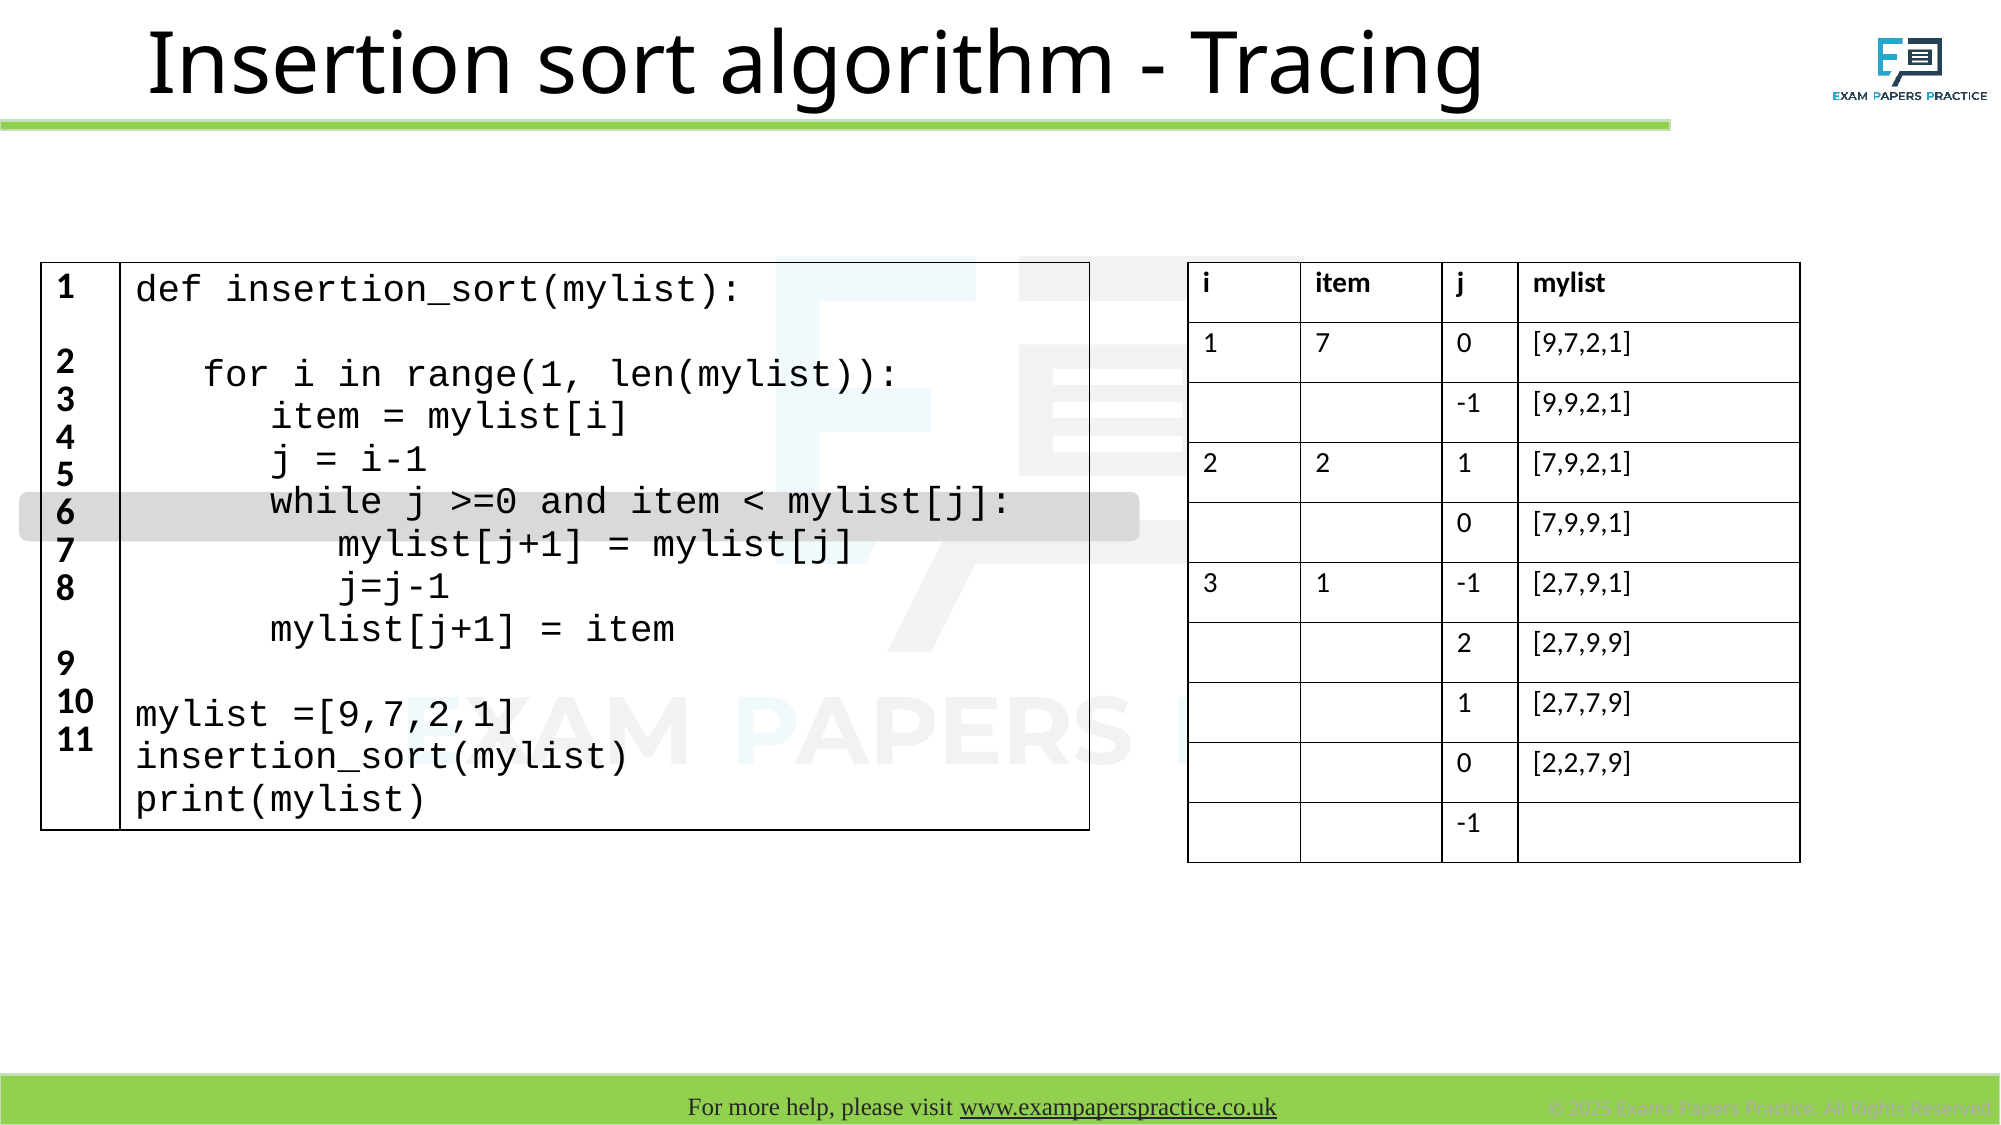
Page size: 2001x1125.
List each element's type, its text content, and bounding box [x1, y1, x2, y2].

table_header i [1189, 263, 1300, 322]
table_cell 1 [1301, 563, 1441, 622]
table_cell -1 [1443, 803, 1517, 862]
table_cell [1189, 743, 1300, 802]
table_cell 2 [1301, 443, 1441, 502]
table_cell 0 [1443, 743, 1517, 802]
table_cell 1 [1189, 323, 1300, 382]
table_header mylist [1519, 263, 1799, 322]
table_cell [1301, 383, 1441, 442]
table_cell [9,7,2,1] [1519, 323, 1799, 382]
table_cell [2,2,7,9] [1519, 743, 1799, 802]
table_cell [1189, 503, 1300, 562]
table_cell 3 [1189, 563, 1300, 622]
table_cell 2 [1189, 443, 1300, 502]
text_box [18, 491, 40, 542]
table_cell [2,7,7,9] [1519, 683, 1799, 742]
table_cell [7,9,9,1] [1519, 503, 1799, 562]
table_cell 1 [1443, 443, 1517, 502]
table_cell [1189, 803, 1300, 862]
table_cell -1 [1443, 563, 1517, 622]
table_cell [2,7,9,1] [1519, 563, 1799, 622]
table_header 1 2 3 4 5 6 7 8 9 10 11 [42, 263, 119, 829]
table_cell [1301, 683, 1441, 742]
table_cell [1189, 683, 1300, 742]
table_cell 1 [1443, 683, 1517, 742]
table_cell 2 [1443, 623, 1517, 682]
text_box [1090, 491, 1140, 542]
title Insertion sort algorithm - Tracing [132, 11, 1858, 121]
table_cell [1189, 383, 1300, 442]
table_cell [1189, 623, 1300, 682]
table_cell 0 [1443, 323, 1517, 382]
table_cell 7 [1301, 323, 1441, 382]
table_header def insertion_sort(mylist): for i in range(1, len(mylist)): item = mylist[i] j = i-1 while j >=0 and item < mylist[j]: mylist[j+1] = mylist[j] j=j-1 mylist[j+1] = item mylist =[9,7,2,1] insertion_sort(mylist) print(mylist) [121, 263, 1089, 829]
table_cell [1519, 803, 1799, 862]
table_cell [7,9,2,1] [1519, 443, 1799, 502]
table_cell [2,7,9,9] [1519, 623, 1799, 682]
table_cell [9,9,2,1] [1519, 383, 1799, 442]
table_cell [1301, 803, 1441, 862]
table_cell [1301, 503, 1441, 562]
table_header item [1301, 263, 1441, 322]
table_cell [1301, 743, 1441, 802]
table_cell 0 [1443, 503, 1517, 562]
table_header j [1443, 263, 1517, 322]
table_cell [1301, 623, 1441, 682]
table_cell -1 [1443, 383, 1517, 442]
